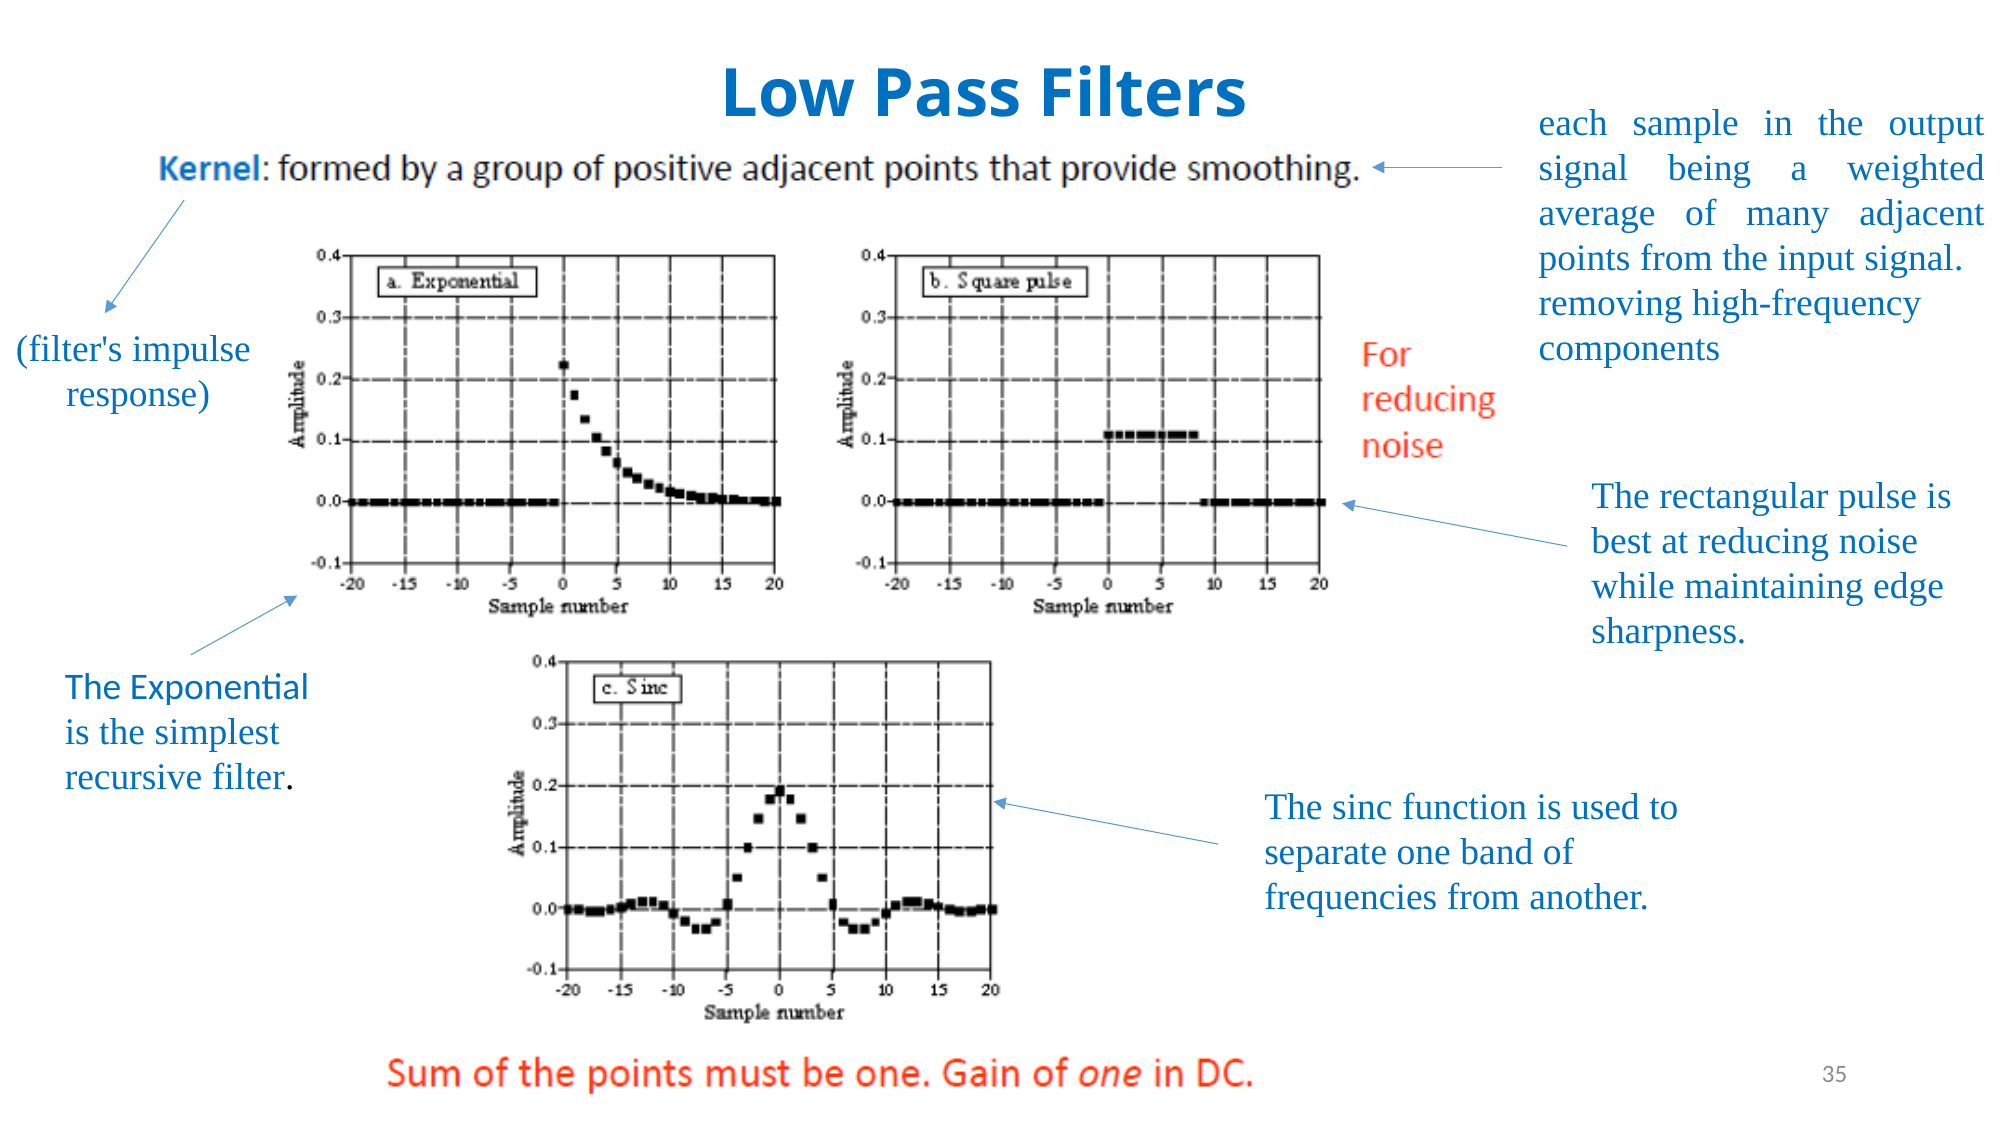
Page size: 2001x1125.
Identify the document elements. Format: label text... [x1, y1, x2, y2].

slide_number 35 [1412, 1042, 1863, 1103]
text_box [190, 595, 298, 655]
text_box Low Pass Filters [706, 42, 1281, 138]
text_box The Exponential is the simplest recursive filter. [49, 654, 139, 805]
text_box each sample in the output signal being a weighted average of many adjacent points from the input signal. removing high-frequency components [1524, 90, 2000, 376]
text_box (filter's impulse response) [1, 316, 139, 422]
text_box The sinc function is used to separate one band of frequencies from another. [1503, 774, 1698, 925]
text_box The rectangular pulse is best at reducing noise while maintaining edge sharpness. [1576, 463, 1974, 659]
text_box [993, 801, 1219, 845]
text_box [104, 199, 185, 314]
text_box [1342, 503, 1568, 547]
picture [139, 138, 1503, 1100]
